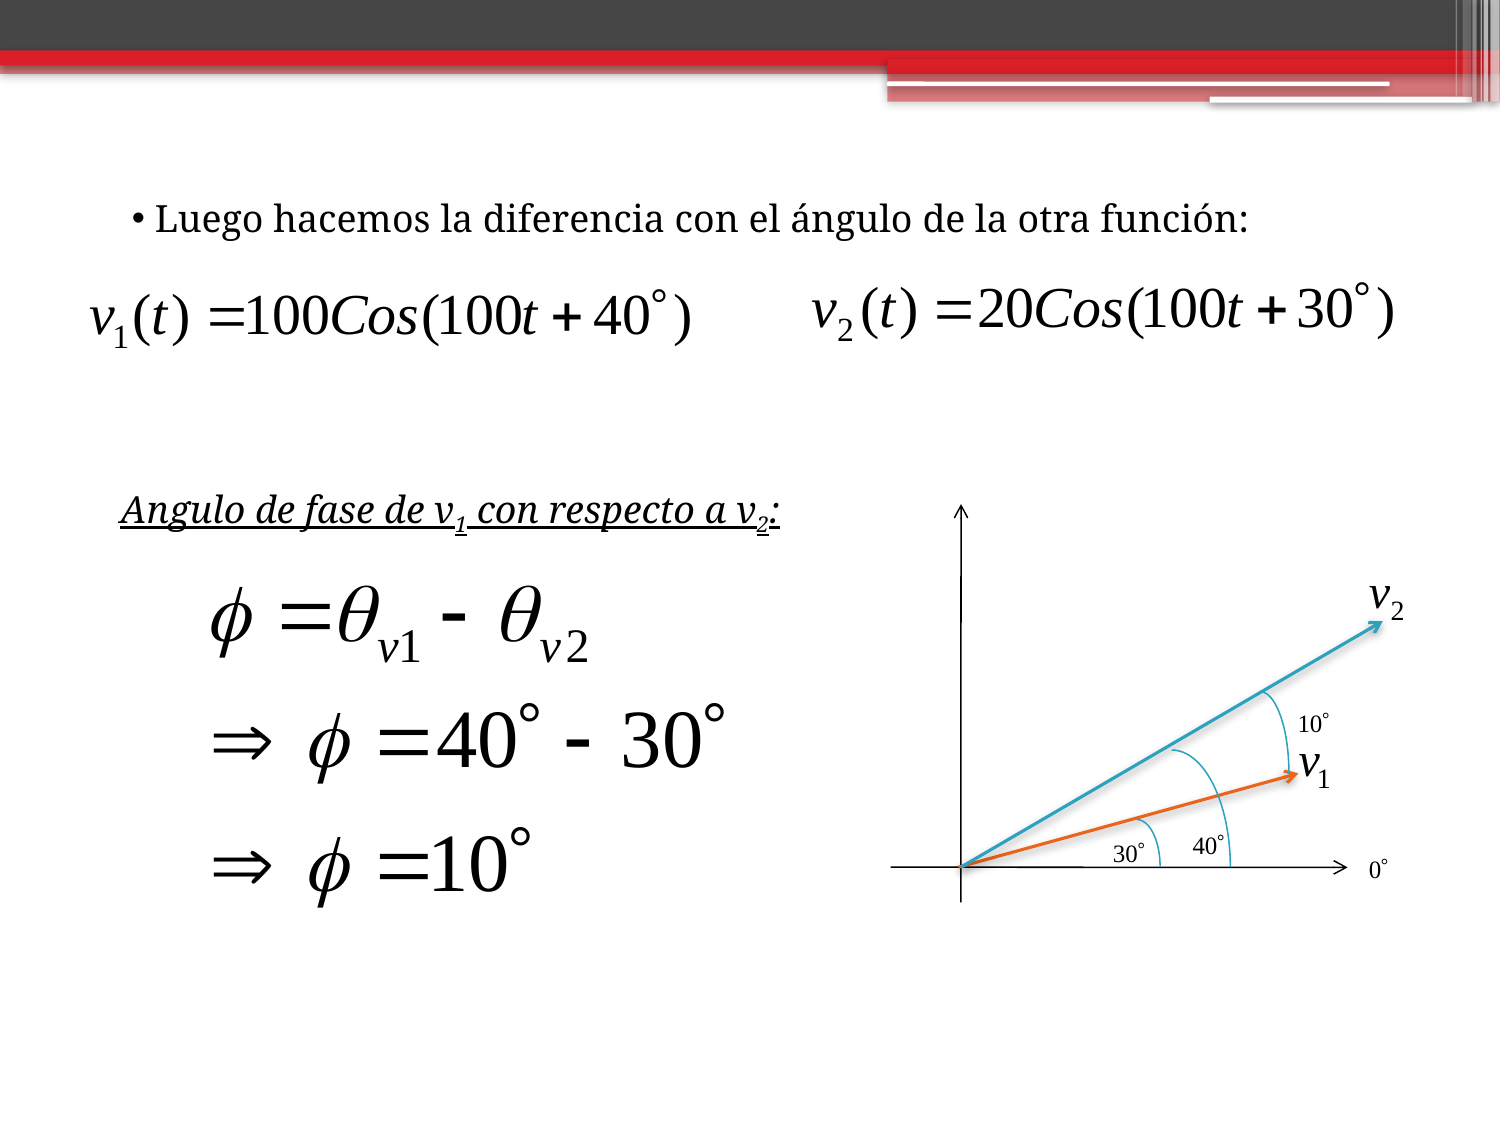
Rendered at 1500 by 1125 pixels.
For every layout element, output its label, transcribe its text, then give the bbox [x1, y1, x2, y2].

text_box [81, 276, 705, 359]
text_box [890, 503, 1415, 985]
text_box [198, 560, 751, 927]
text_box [802, 269, 1407, 352]
text_box Angulo de fase de v1 con respecto a v2: [105, 478, 844, 545]
text_box Luego hacemos la diferencia con el ángulo de la otra función: [117, 187, 1301, 248]
